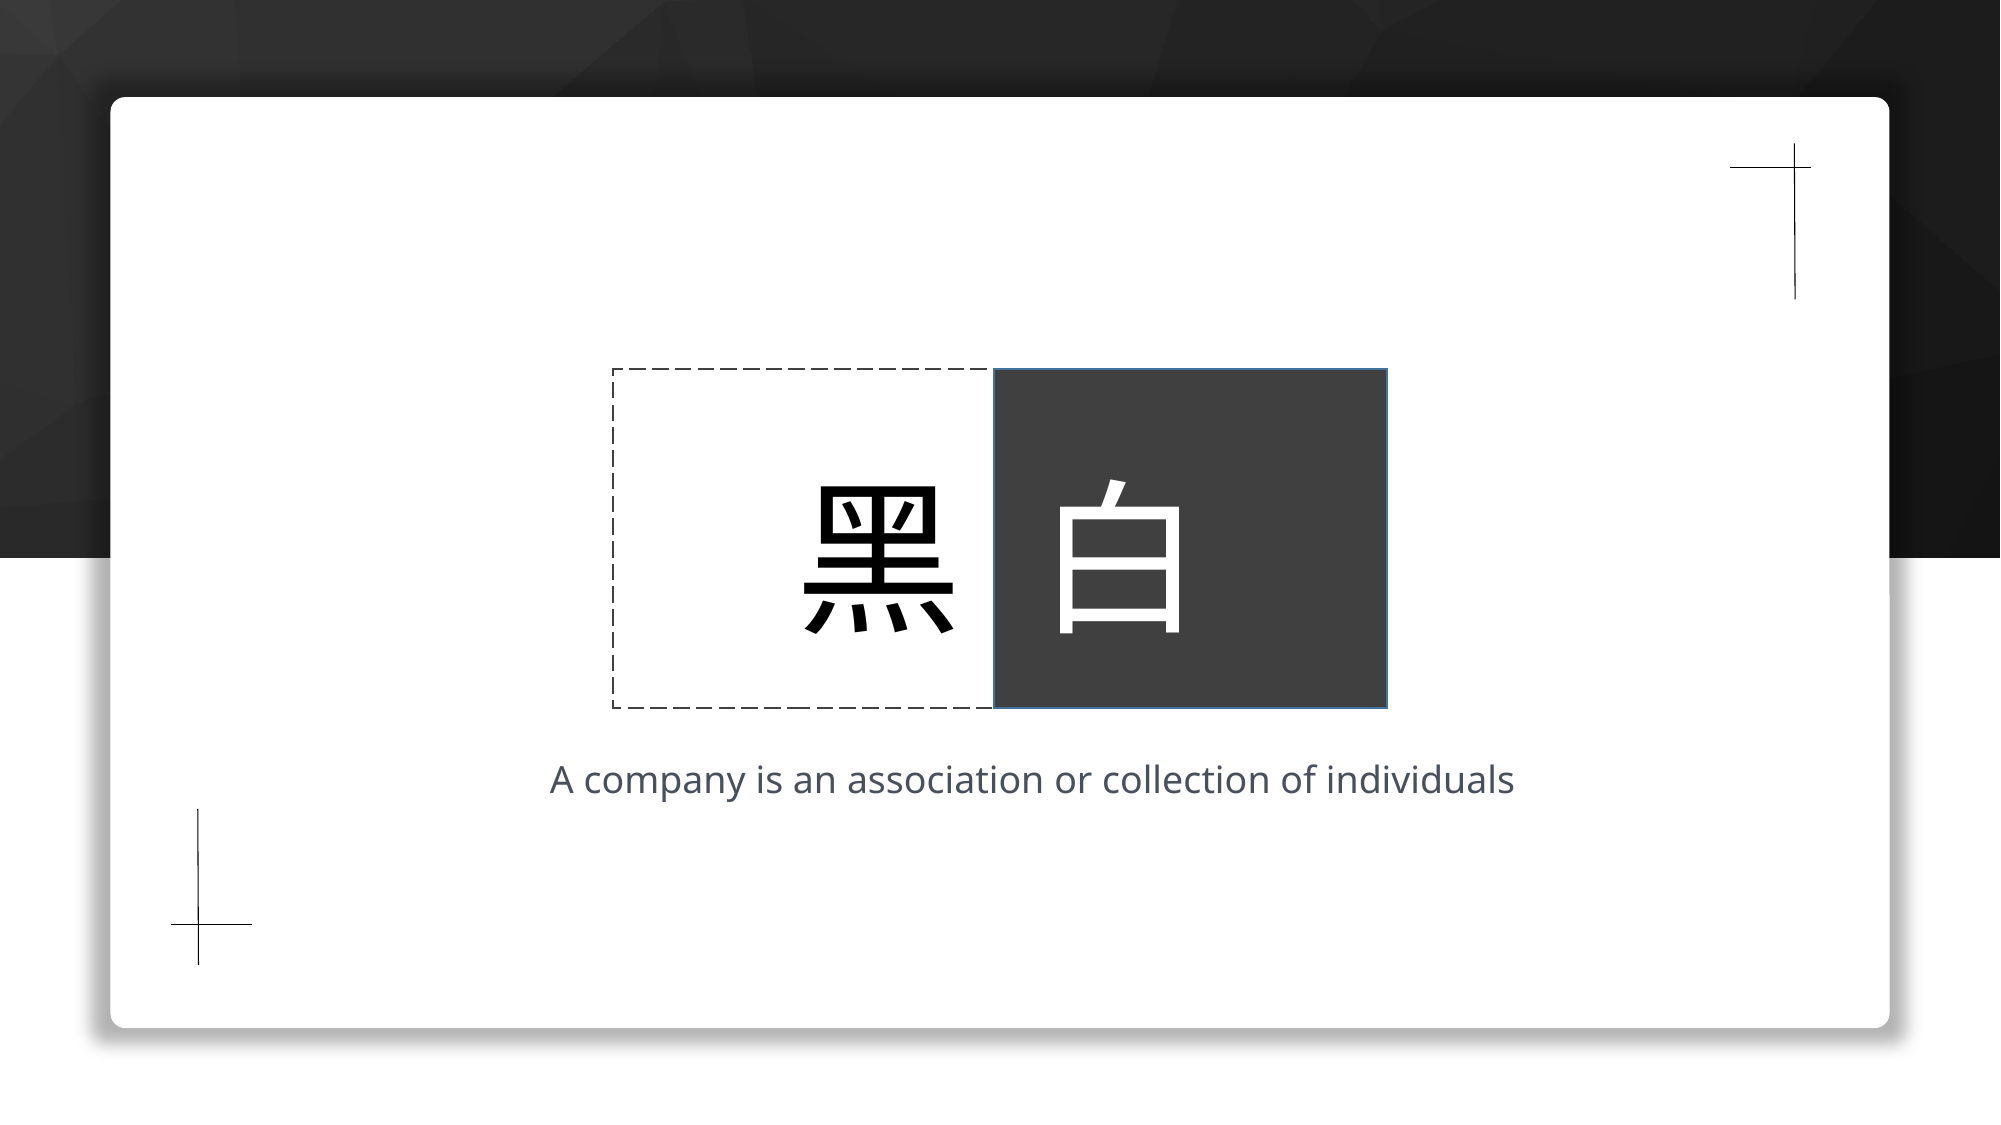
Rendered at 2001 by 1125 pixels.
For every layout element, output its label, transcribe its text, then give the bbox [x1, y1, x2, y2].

text_box 黑 白 [780, 558, 1328, 661]
picture [0, 0, 2000, 558]
text_box [993, 558, 1388, 709]
text_box A company is an association or collection of individuals [535, 748, 1532, 809]
text_box [612, 558, 993, 709]
text_box [109, 558, 1891, 1030]
